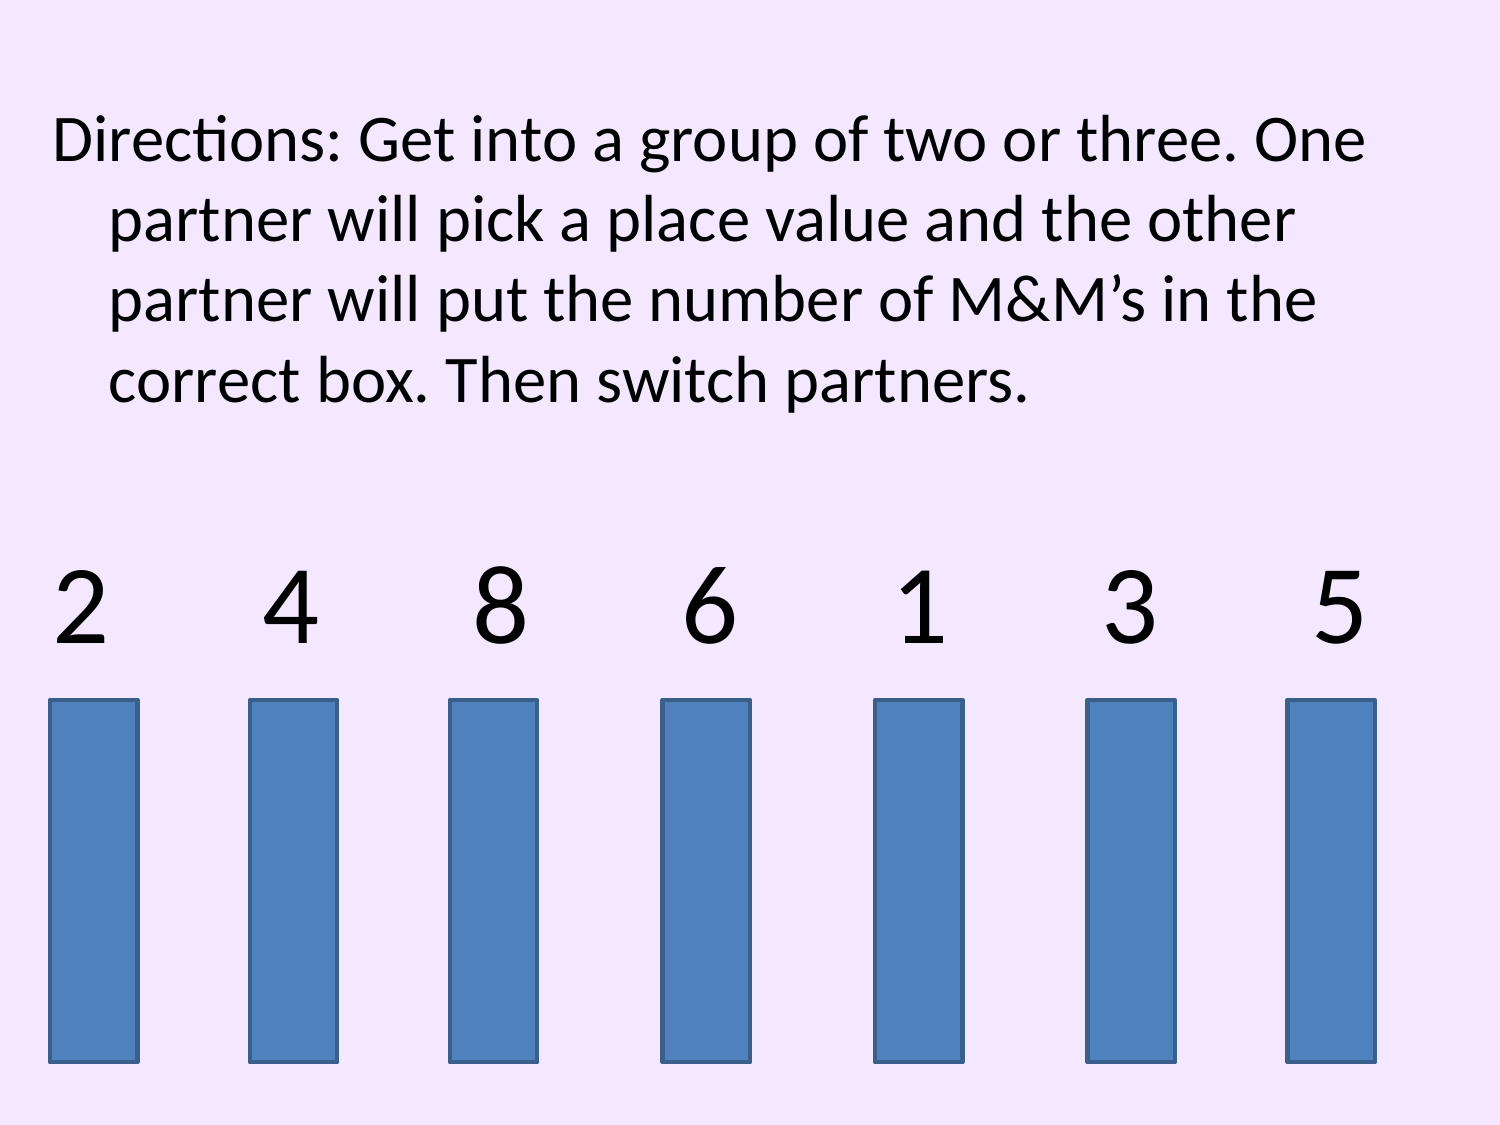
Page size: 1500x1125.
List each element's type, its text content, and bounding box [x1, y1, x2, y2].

text_box [1085, 698, 1177, 1064]
text_box [48, 698, 140, 1064]
text_box [660, 698, 752, 1064]
text_box [448, 698, 539, 1064]
text_box [248, 698, 339, 1064]
text_box [1285, 698, 1377, 1064]
list Directions: Get into a group of two or three. One partner will pick a place value and the other partner will put the number of M&M’s in the correct box. Then switch partners. 2 4 8 6 1 3 5 [37, 87, 1463, 1005]
text_box [873, 698, 965, 1064]
